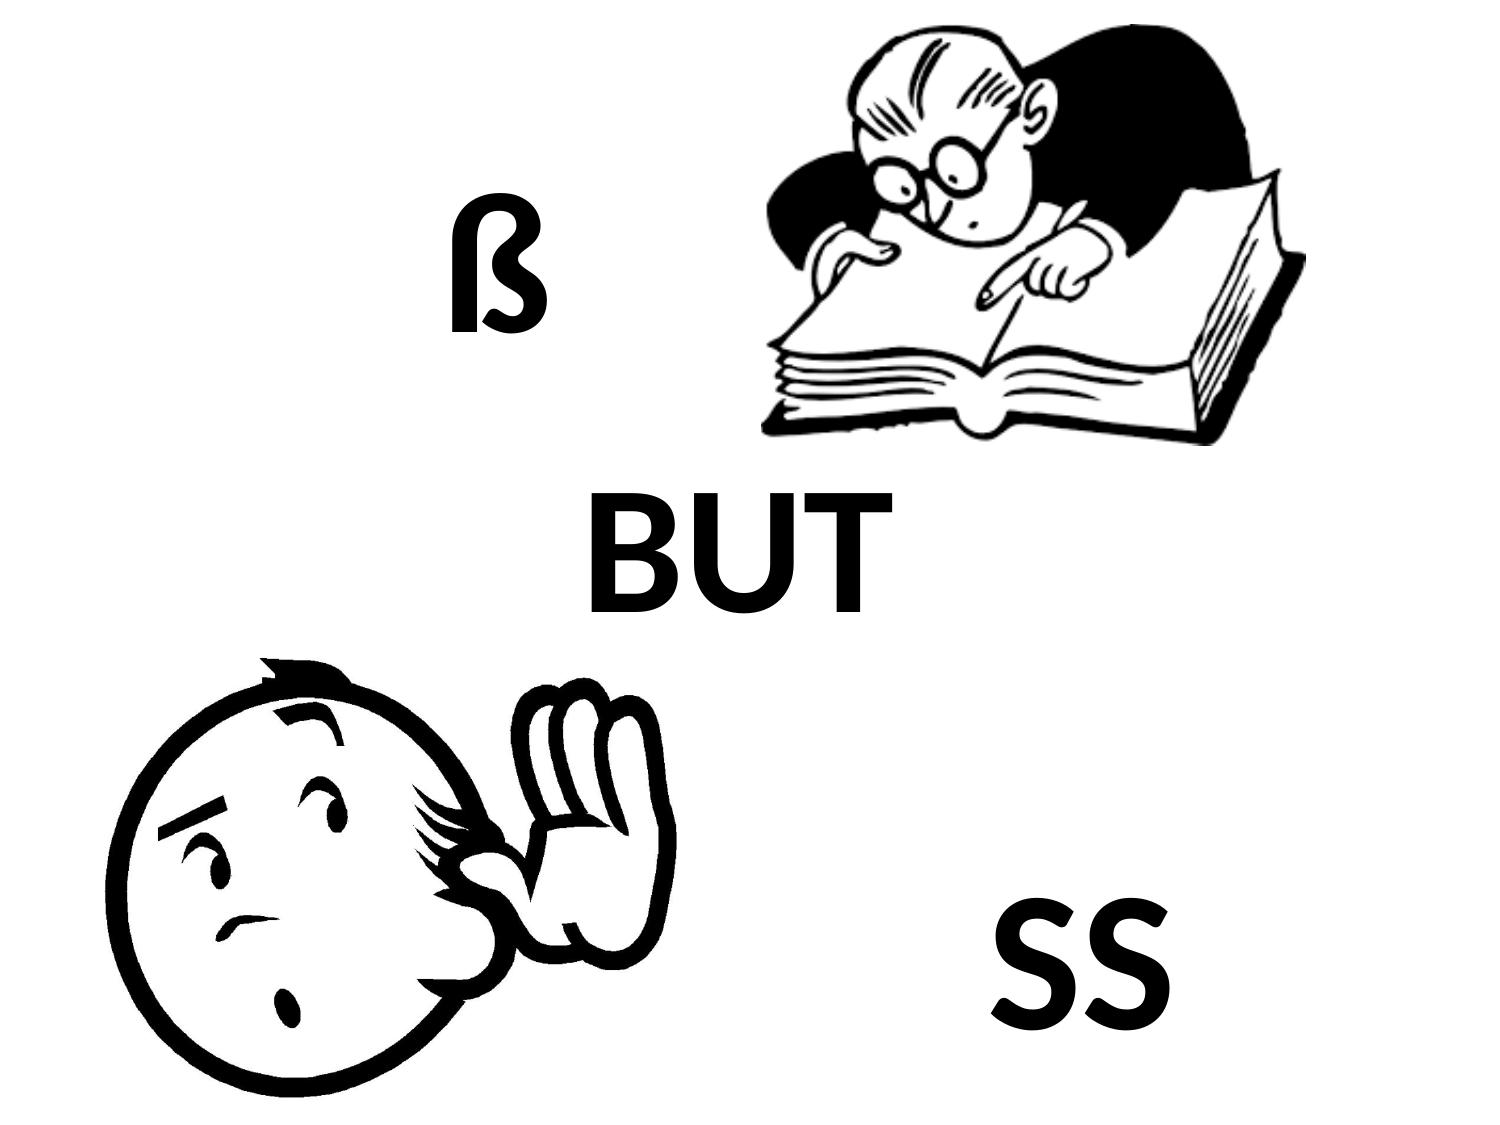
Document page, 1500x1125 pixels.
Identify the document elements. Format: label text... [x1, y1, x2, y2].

picture [761, 23, 1306, 447]
text_box ß [426, 124, 568, 380]
text_box SS [972, 822, 1192, 1078]
text_box BUT [566, 422, 910, 657]
picture [99, 658, 685, 1104]
